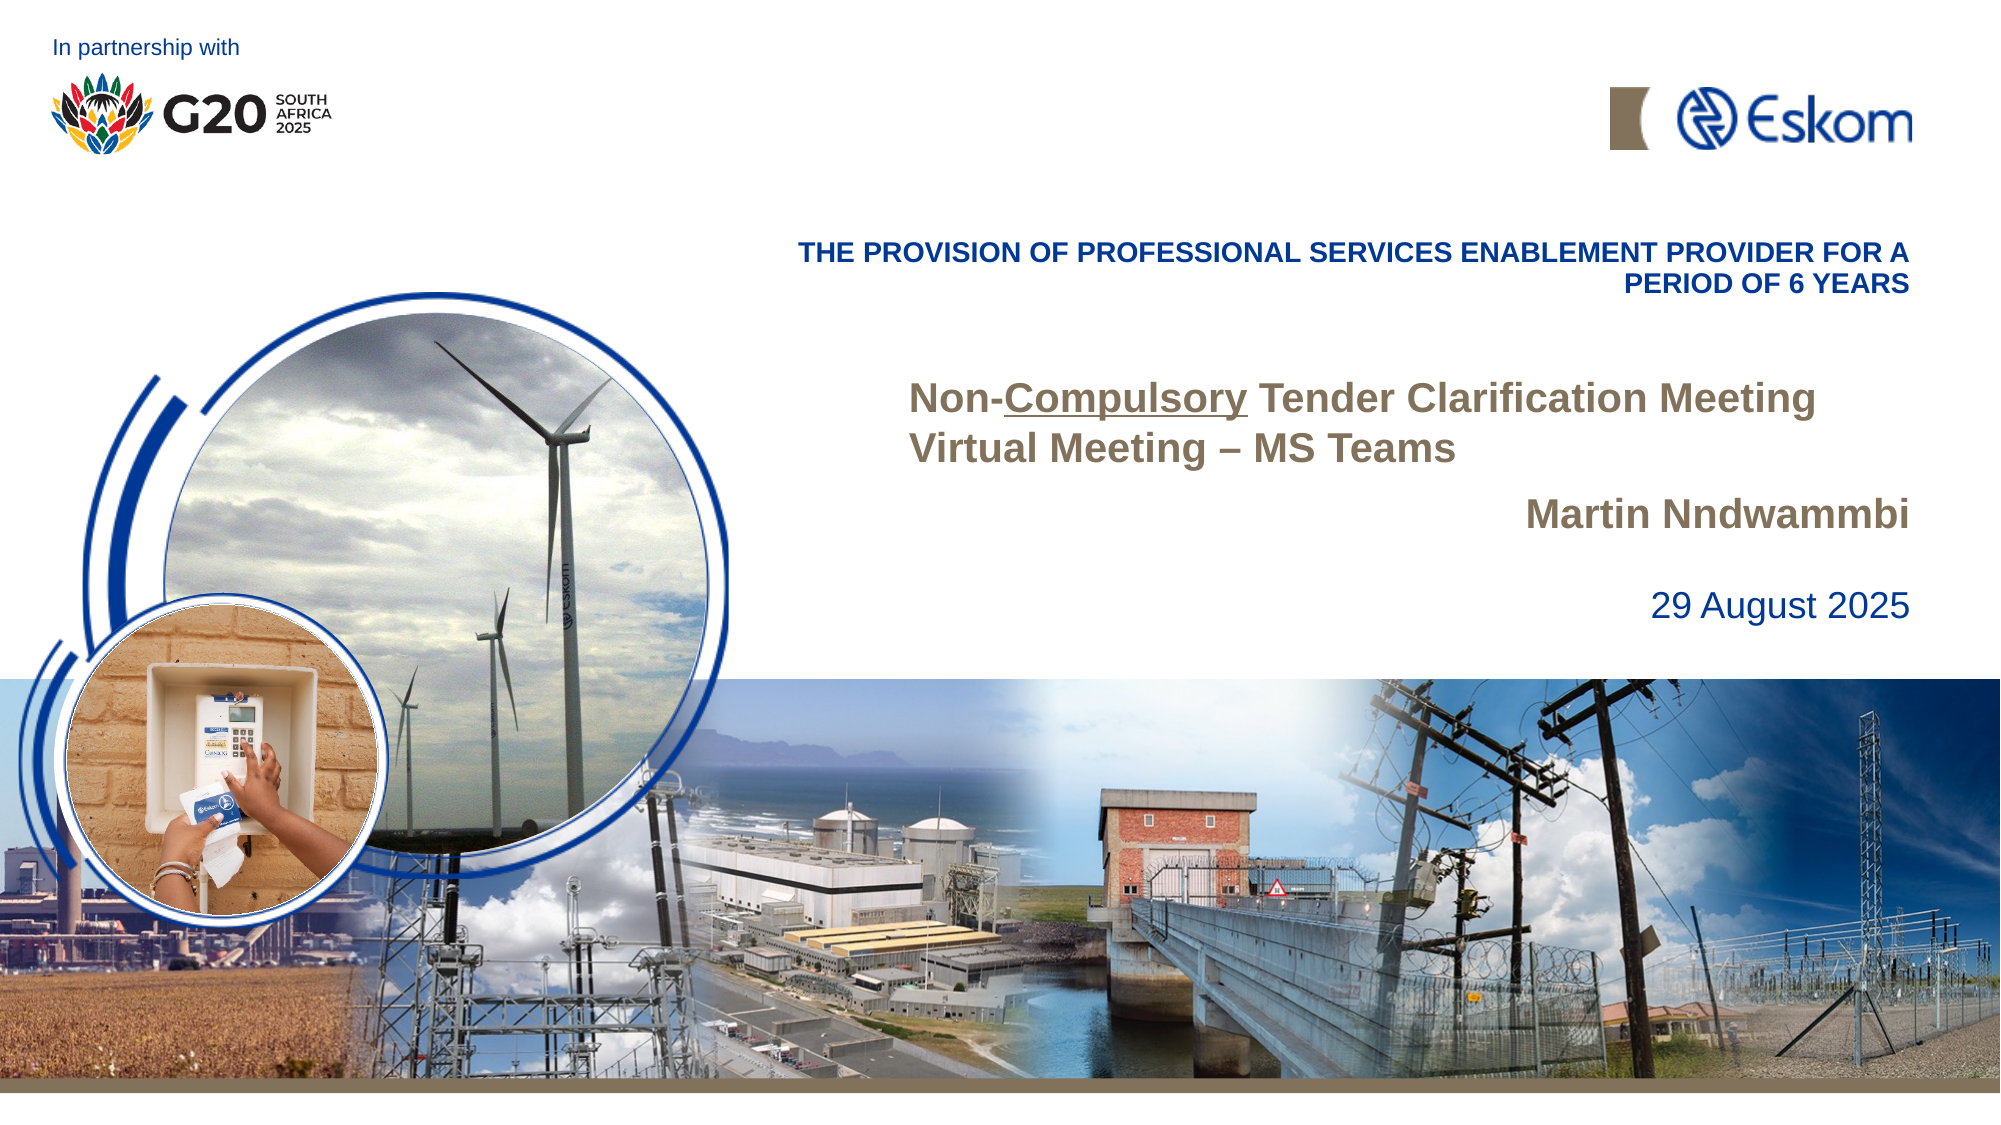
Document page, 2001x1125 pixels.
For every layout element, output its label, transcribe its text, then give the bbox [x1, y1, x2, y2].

title THE PROVISION OF PROFESSIONAL SERVICES ENABLEMENT PROVIDER FOR A PERIOD OF 6 YEARS [757, 230, 1926, 342]
list 29 August 2025 [757, 578, 1926, 633]
text_box Non-Compulsory Tender Clarification Meeting Virtual Meeting – MS Teams [894, 363, 1895, 479]
picture [0, 313, 2000, 1078]
picture [50, 72, 337, 155]
subtitle Martin Nndwammbi [757, 479, 1926, 540]
